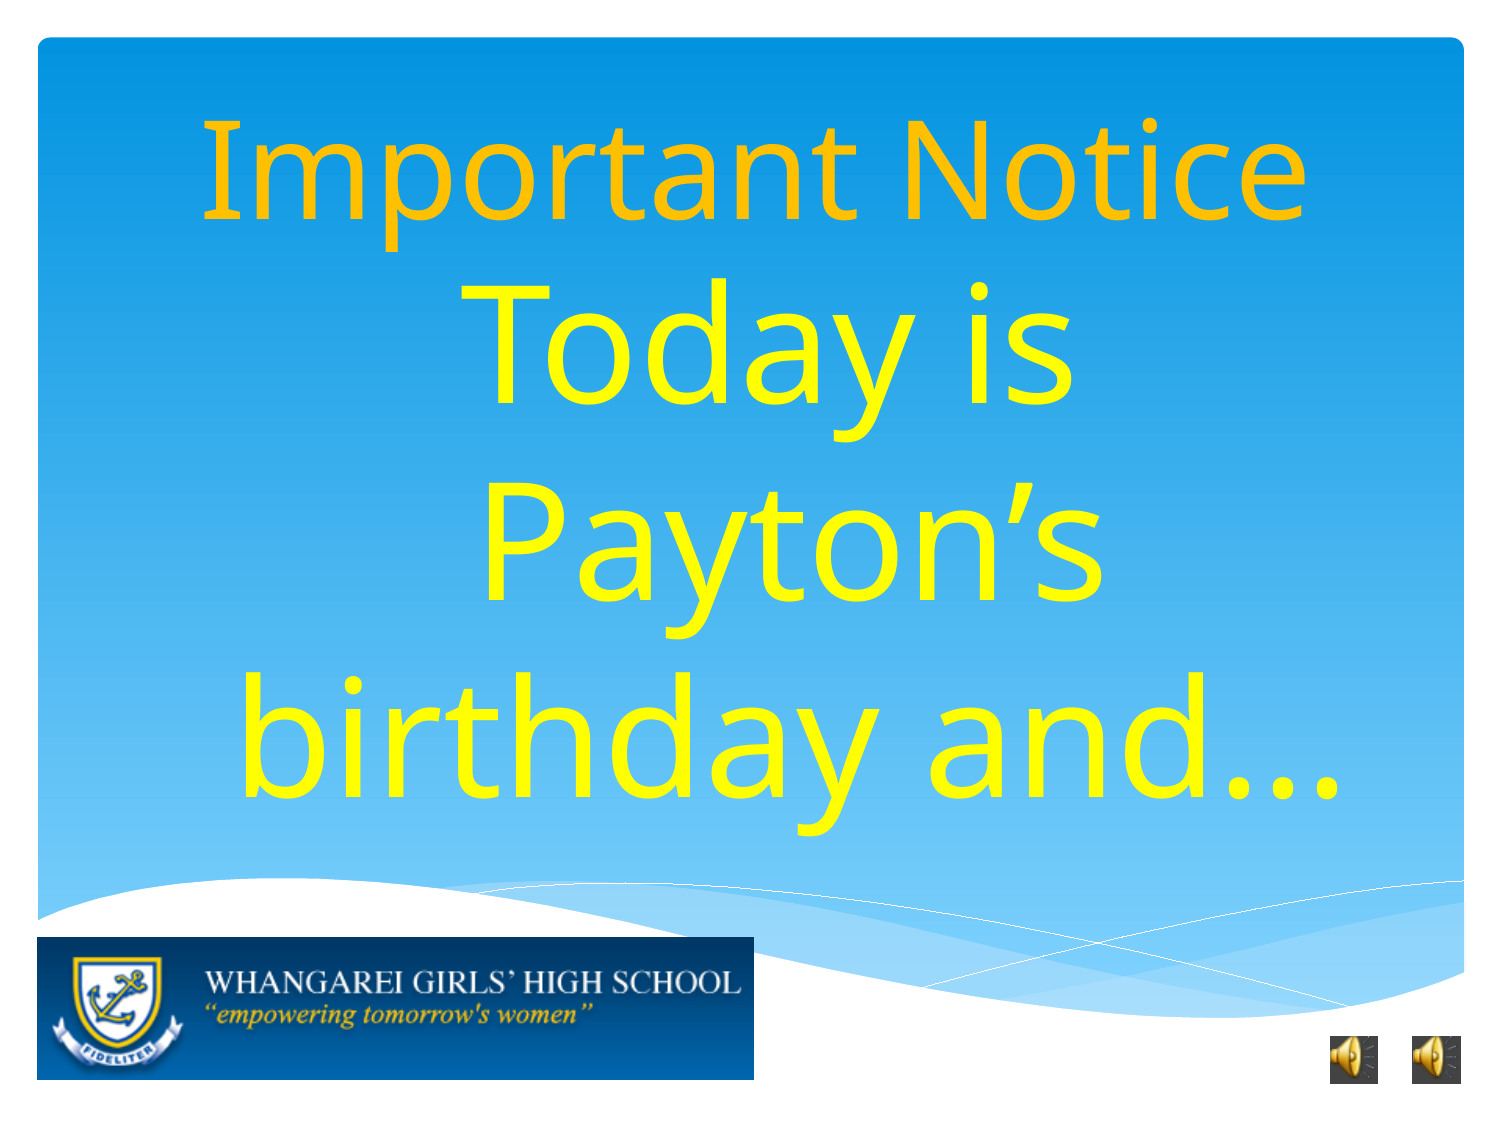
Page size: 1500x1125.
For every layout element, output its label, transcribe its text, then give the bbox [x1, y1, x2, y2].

text_box Today is Payton’s birthday and... [149, 231, 1391, 963]
text_box Important Notice [149, 37, 1362, 255]
picture [37, 937, 754, 1080]
picture [1411, 1034, 1462, 1086]
picture [1328, 1034, 1380, 1086]
